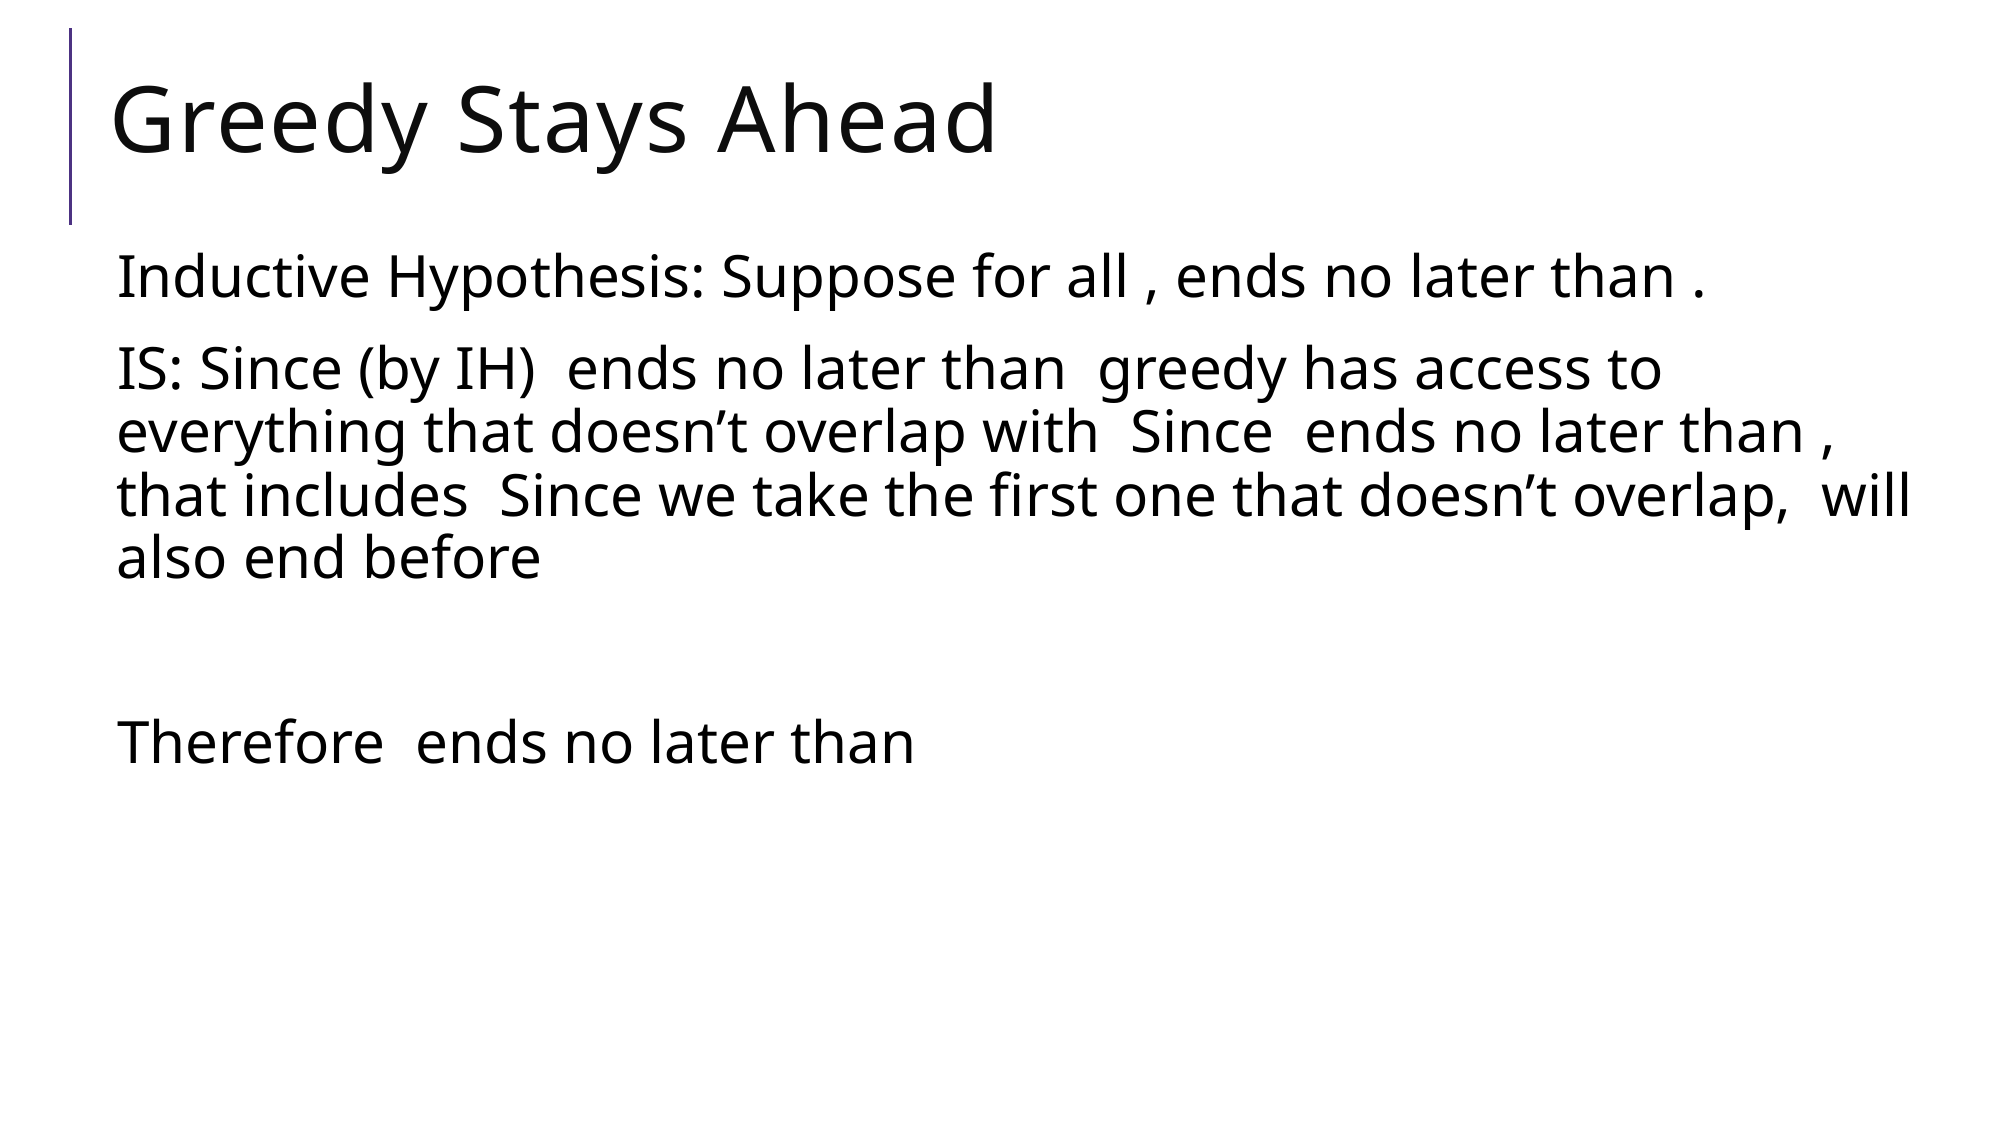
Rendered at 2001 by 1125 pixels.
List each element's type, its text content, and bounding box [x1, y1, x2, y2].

title Greedy Stays Ahead [94, 43, 1930, 210]
